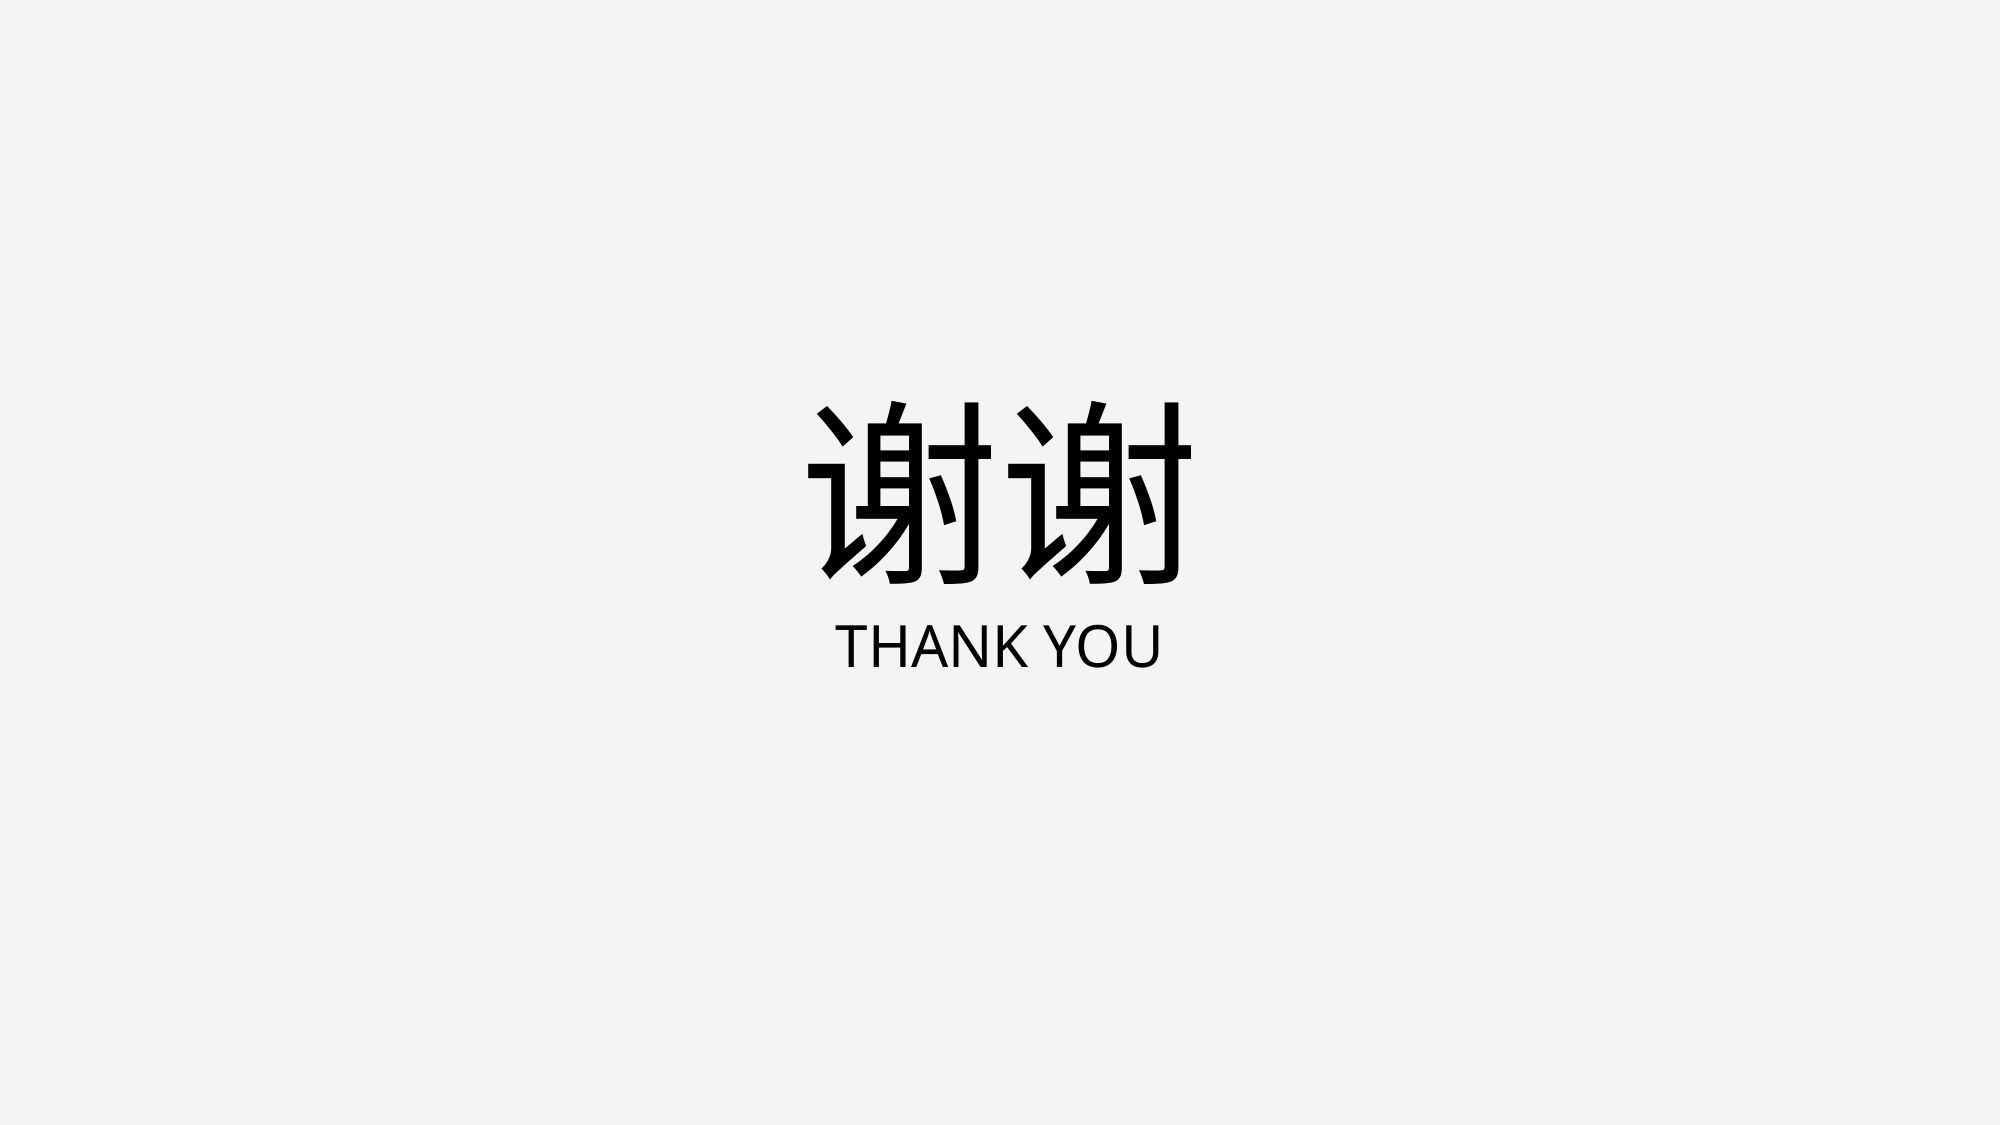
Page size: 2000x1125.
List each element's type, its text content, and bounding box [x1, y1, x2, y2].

text_box 谢谢 THANK YOU [763, 361, 1236, 687]
